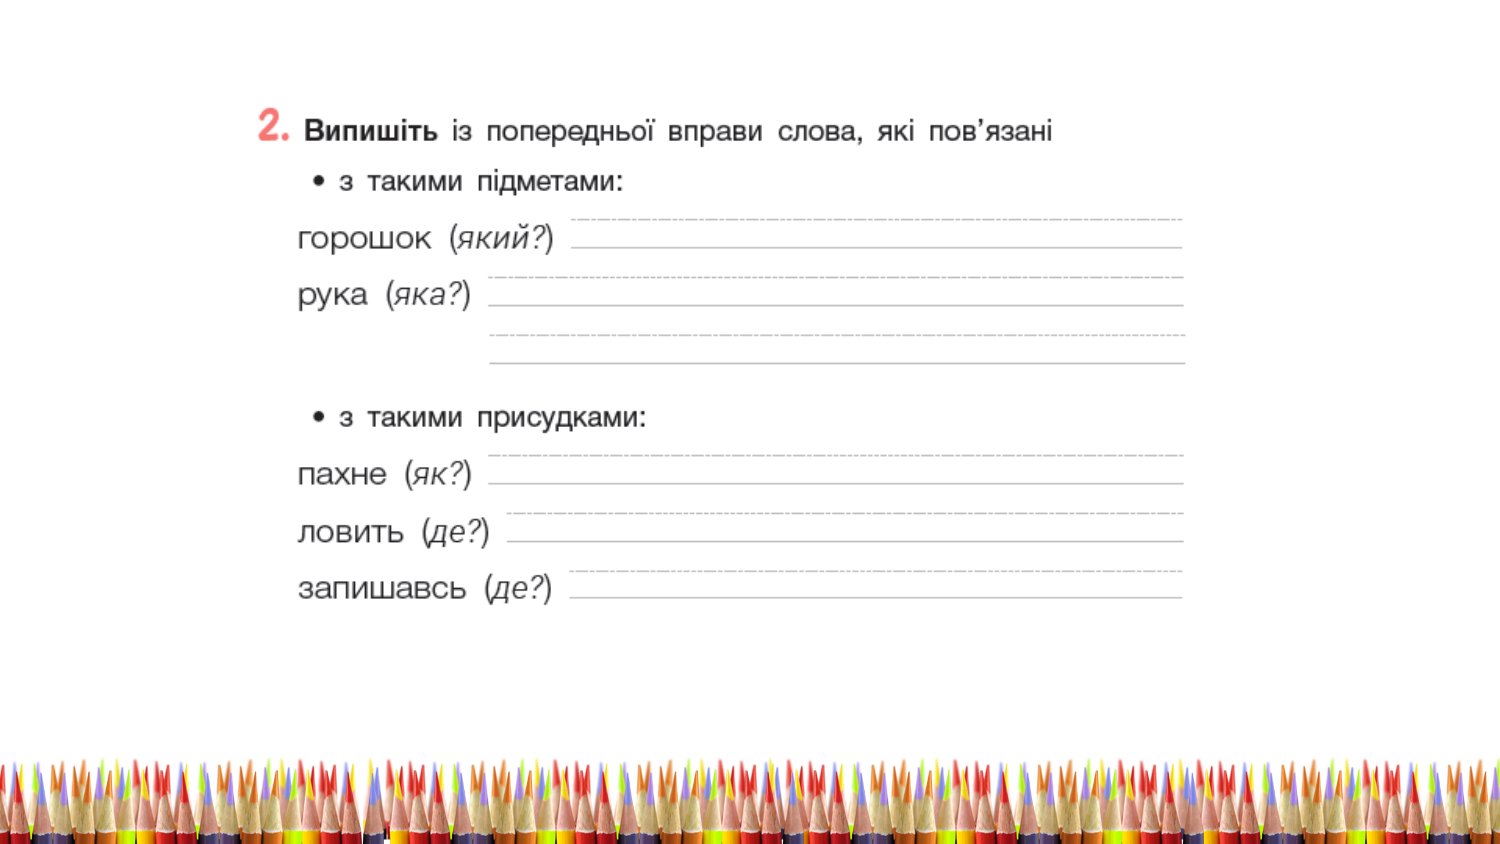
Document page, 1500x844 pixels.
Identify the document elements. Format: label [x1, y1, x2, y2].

picture [0, 756, 1500, 844]
picture [218, 90, 1296, 628]
